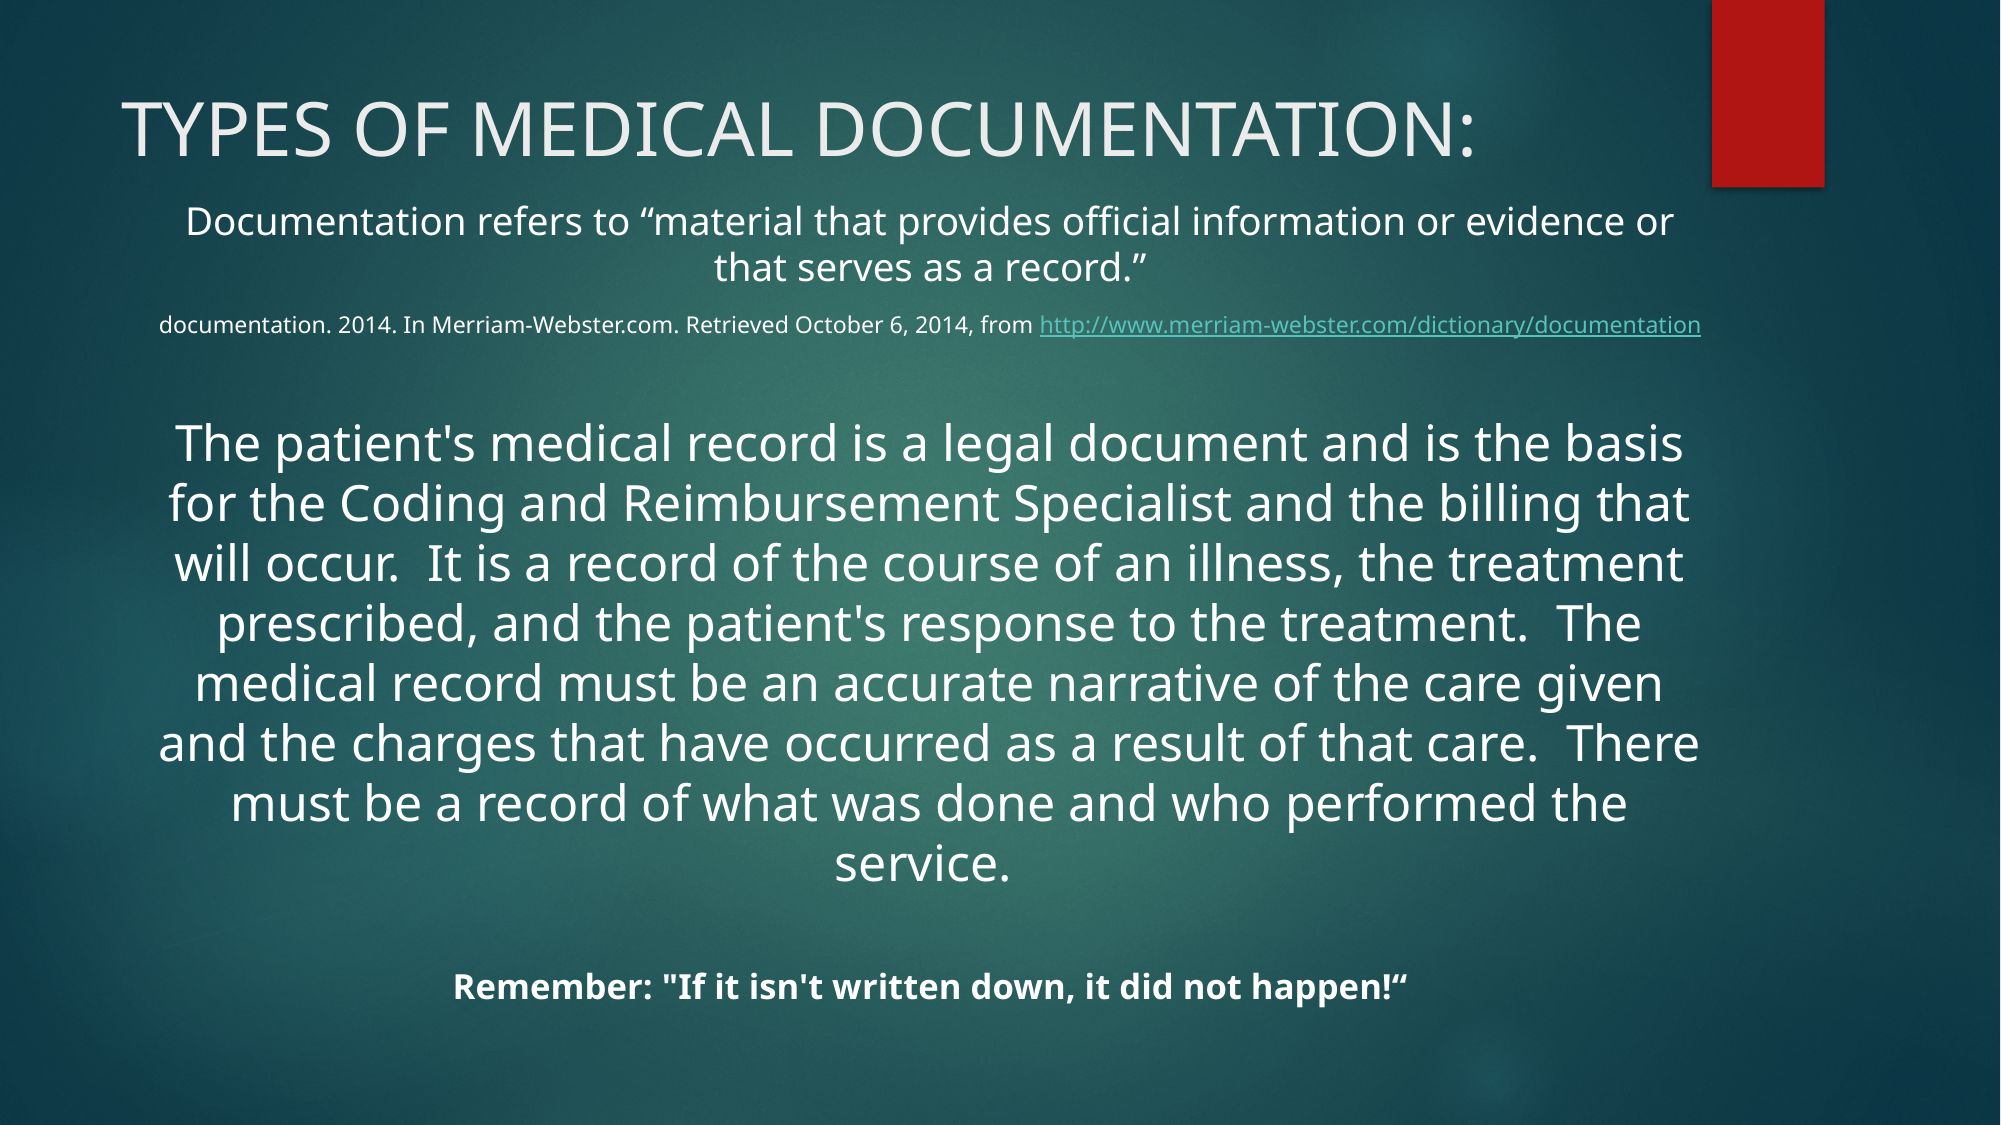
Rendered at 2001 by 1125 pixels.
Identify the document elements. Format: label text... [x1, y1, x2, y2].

title TYPES OF MEDICAL DOCUMENTATION: [106, 74, 1649, 304]
picture [0, 0, 2001, 1125]
list Documentation refers to “material that provides official information or evidence or that serves as a record.” documentation. 2014. In Merriam-Webster.com. Retrieved October 6, 2014, from http://www.merriam-webster.com/dictionary/documentation The patient's medical record is a legal document and is the basis for the Coding and Reimbursement Specialist and the billing that will occur. It is a record of the course of an illness, the treatment prescribed, and the patient's response to the treatment. The medical record must be an accurate narrative of the care given and the charges that have occurred as a result of that care. There must be a record of what was done and who performed the service. Remember: "If it isn't written down, it did not happen!“ [141, 189, 1719, 1046]
